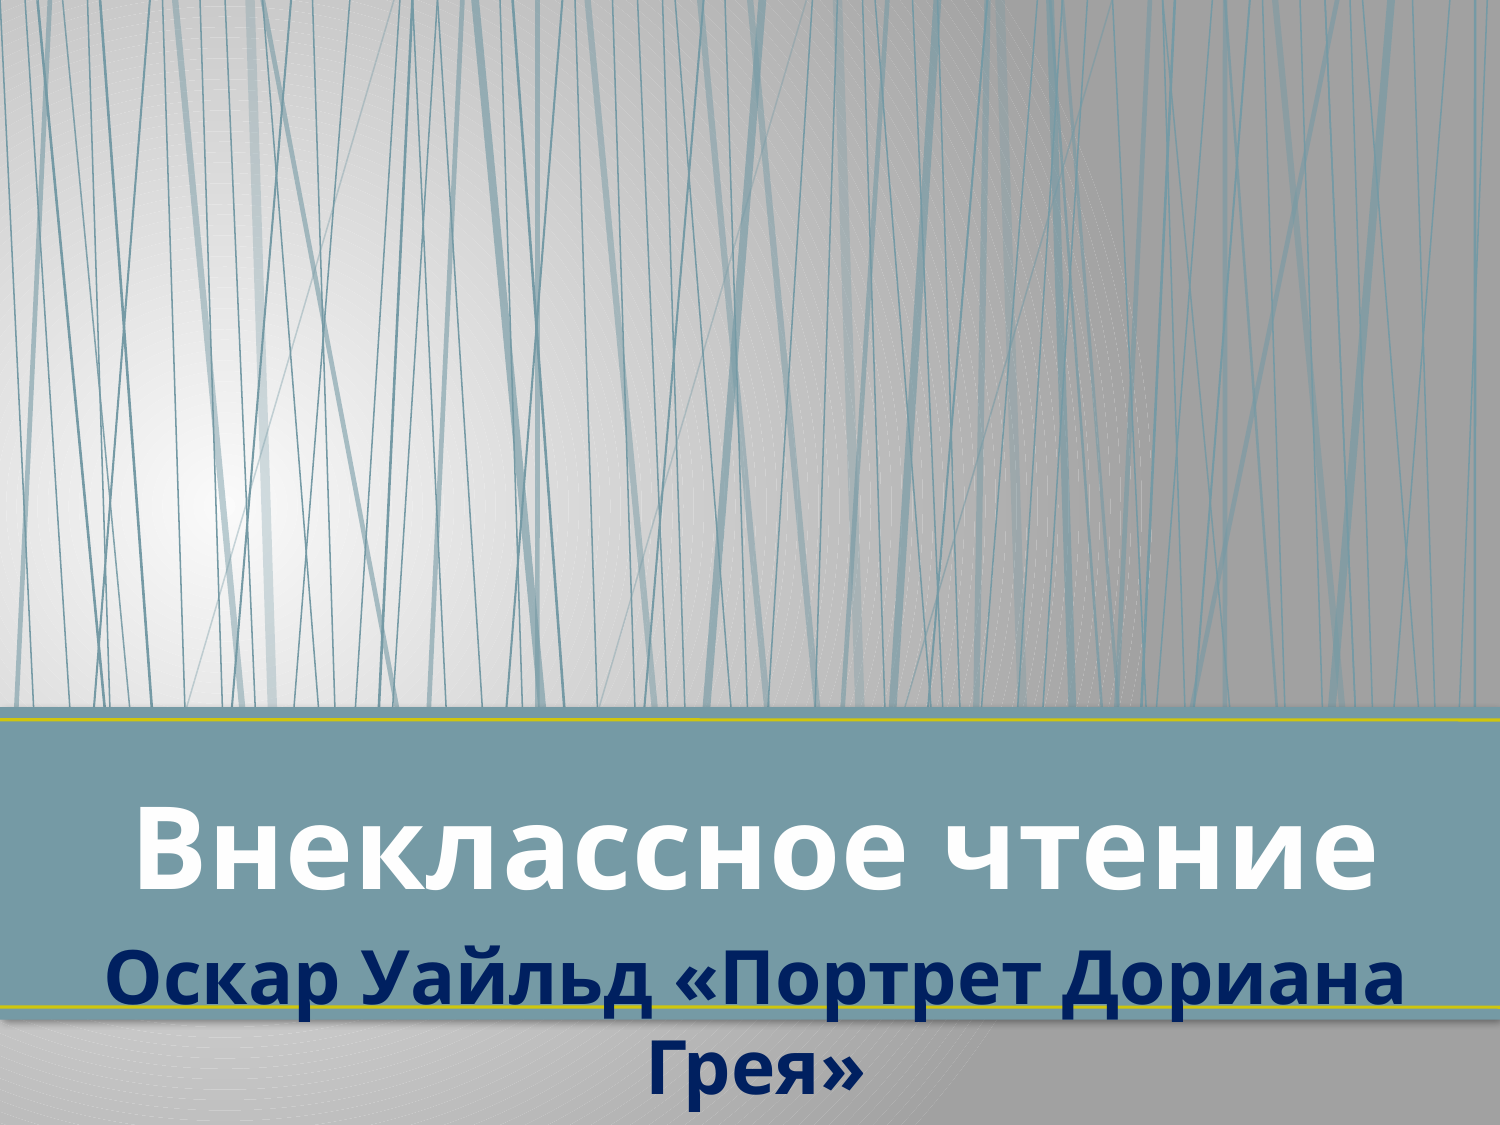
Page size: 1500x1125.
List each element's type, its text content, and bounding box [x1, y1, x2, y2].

list Оскар Уайльд «Портрет Дориана Грея» [75, 922, 1438, 991]
title Внеклассное чтение [75, 732, 1438, 920]
